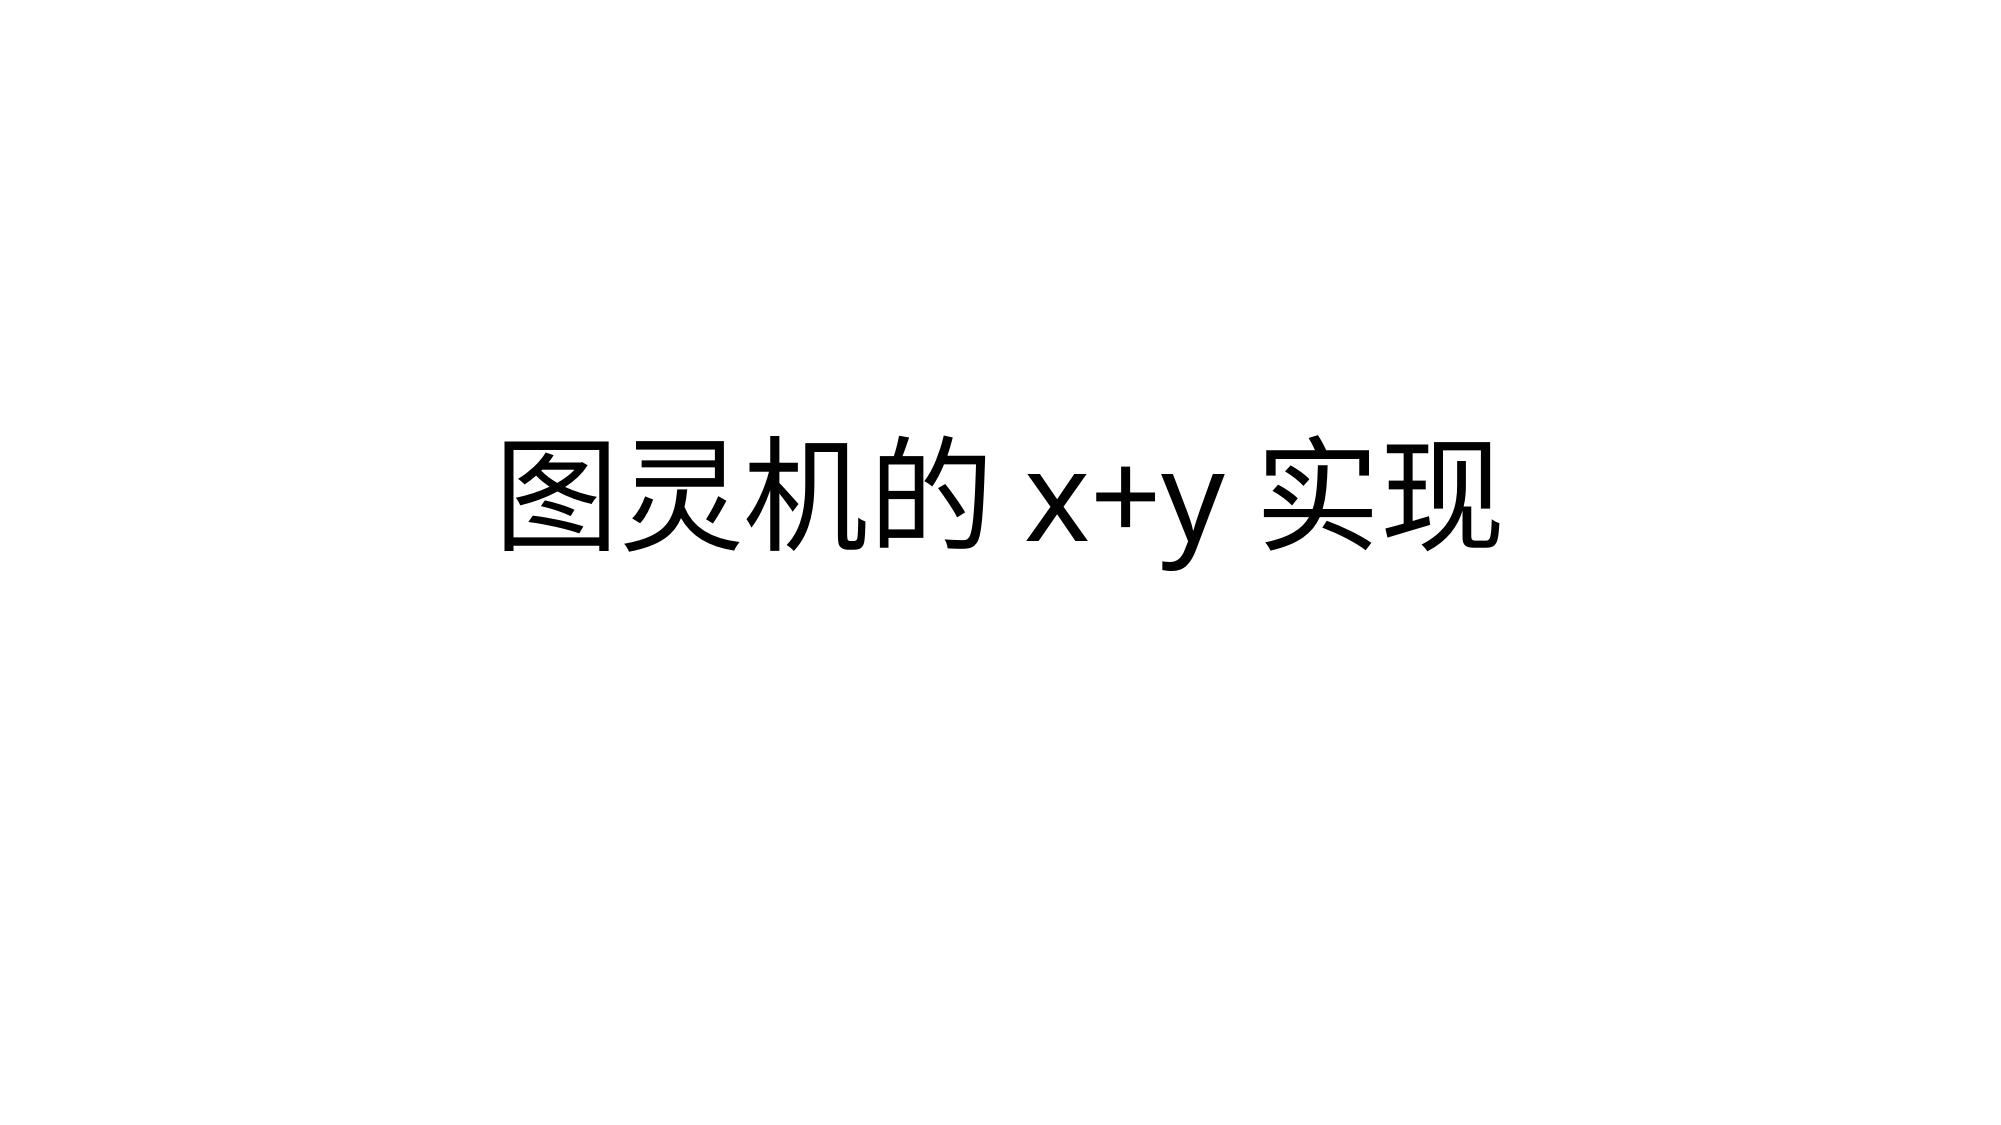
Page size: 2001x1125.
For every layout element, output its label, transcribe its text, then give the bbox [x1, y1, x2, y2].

title 图灵机的x+y实现 [249, 184, 1750, 576]
